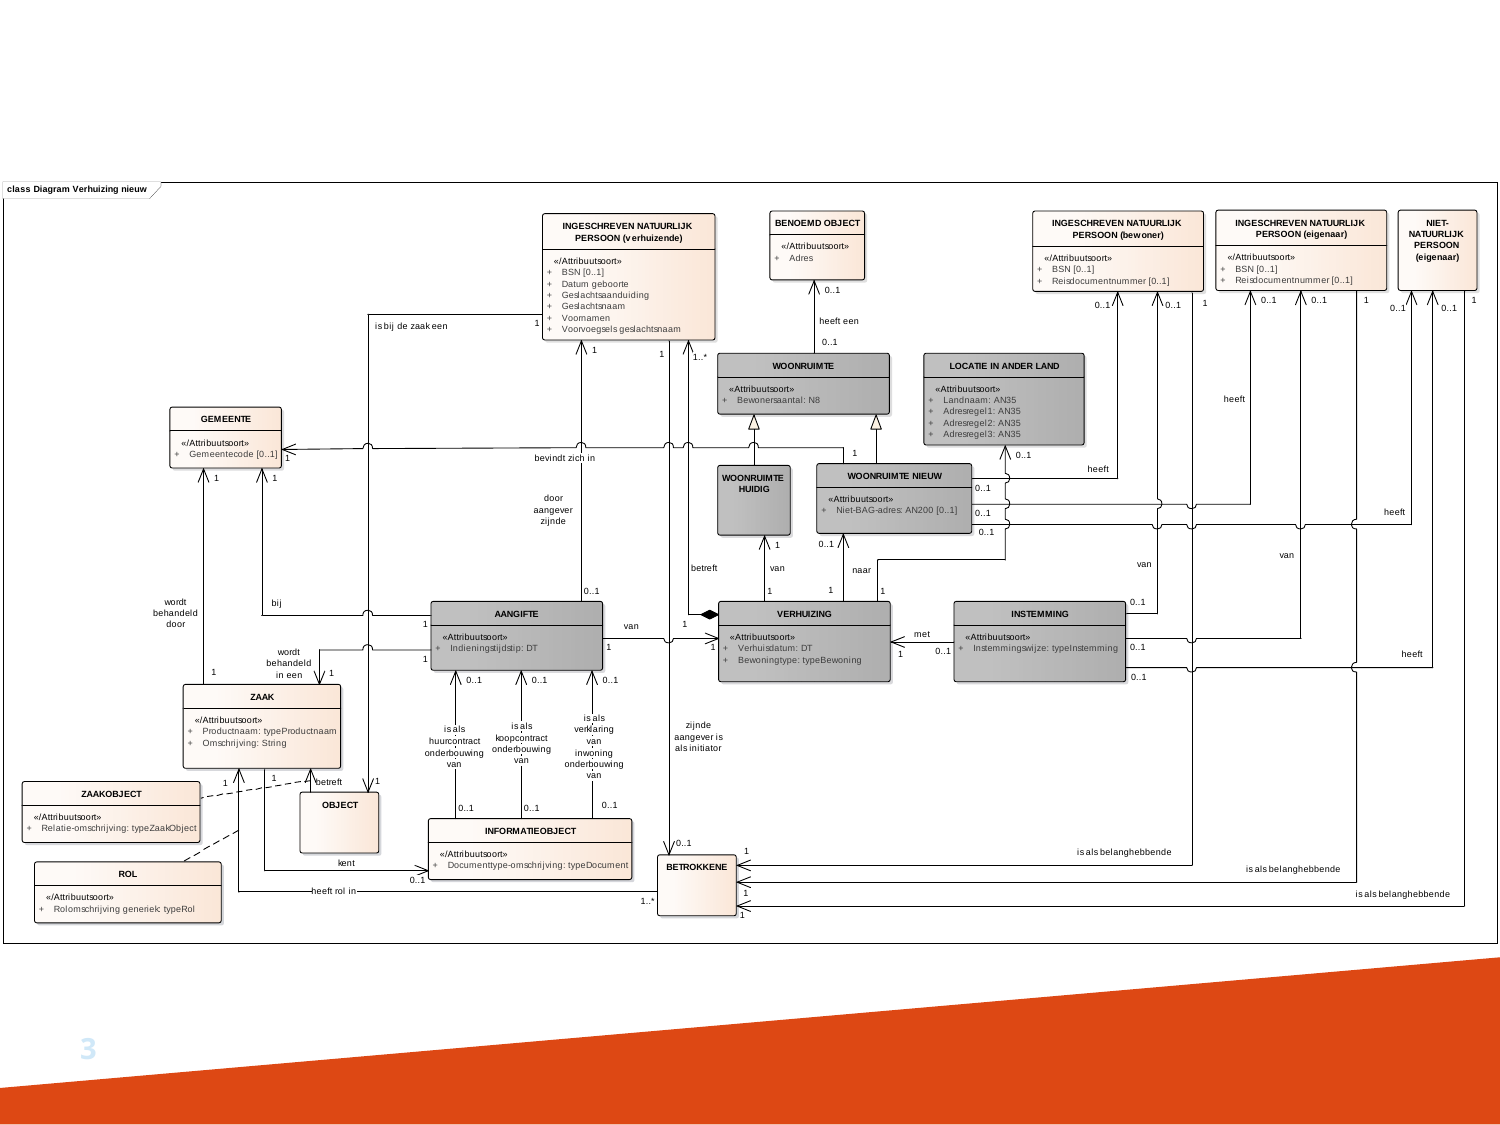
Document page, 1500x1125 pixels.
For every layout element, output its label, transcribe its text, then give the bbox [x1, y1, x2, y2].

picture [0, 178, 1500, 947]
slide_number 3 [64, 1023, 172, 1071]
